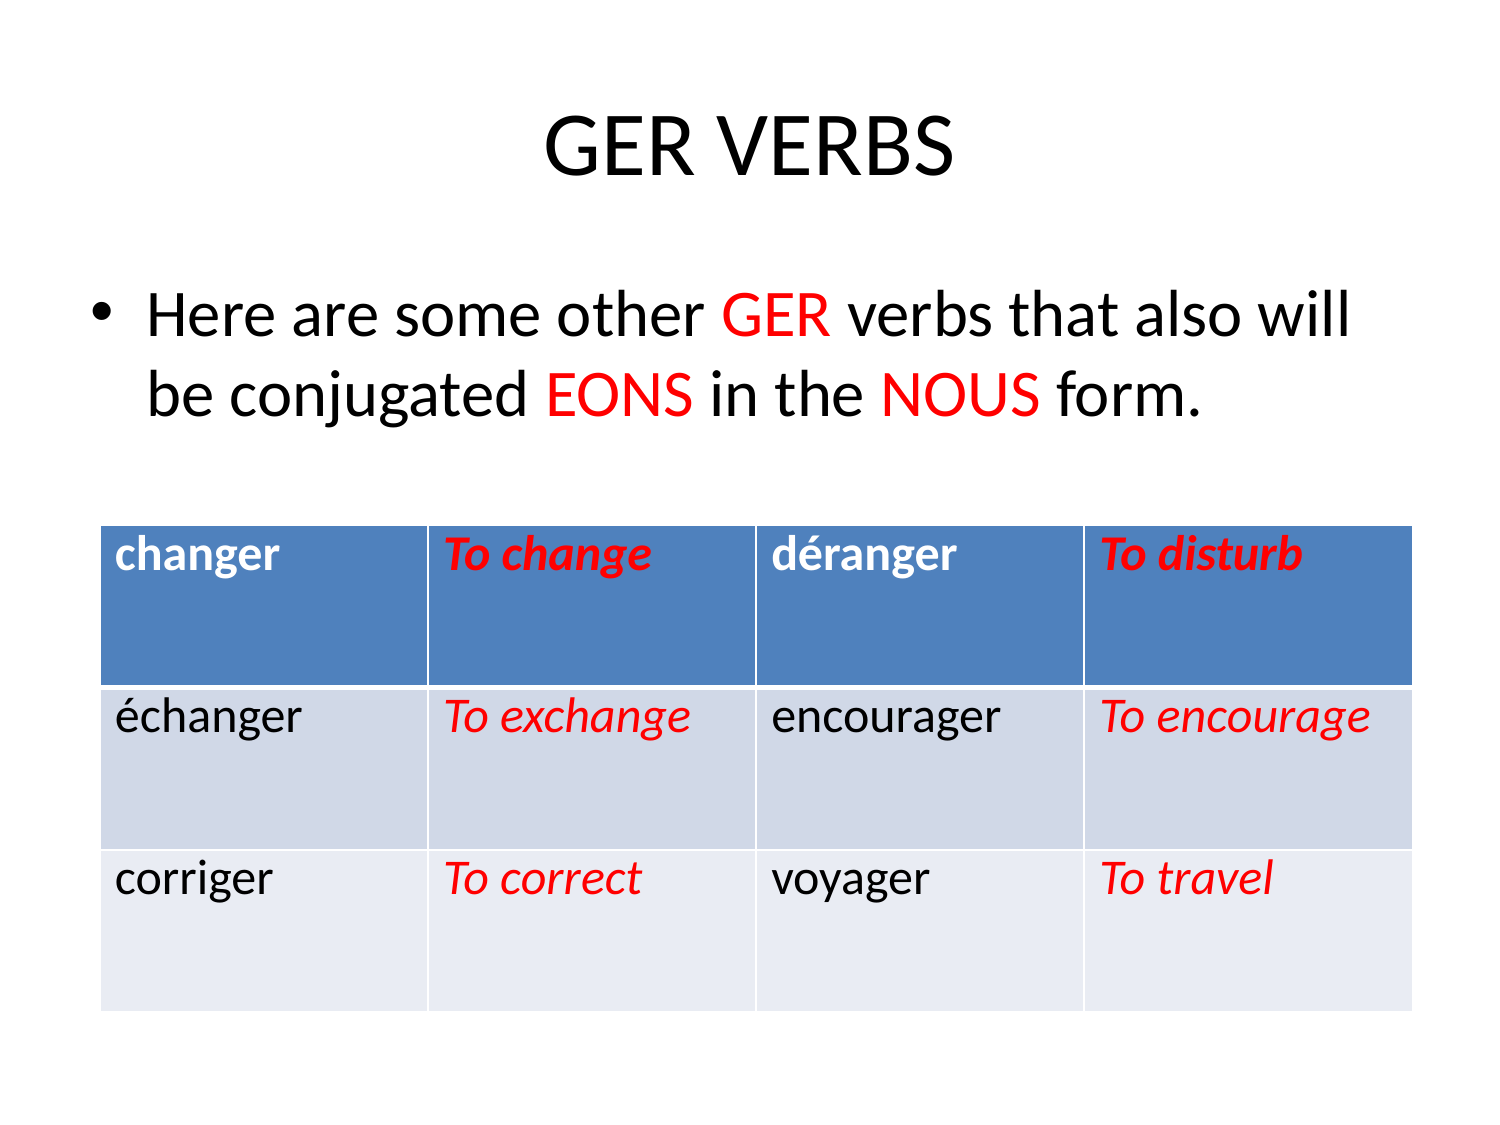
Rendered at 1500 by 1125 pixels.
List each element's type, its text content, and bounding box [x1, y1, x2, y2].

table_header To change [429, 526, 755, 685]
title GER VERBS [75, 45, 1425, 233]
table_cell To exchange [429, 690, 755, 849]
table_header déranger [757, 526, 1083, 685]
table_header To disturb [1085, 526, 1412, 685]
table_cell échanger [101, 690, 427, 849]
table_cell voyager [757, 851, 1083, 1011]
table_cell corriger [101, 851, 427, 1011]
table_header changer [101, 526, 427, 685]
table_cell To correct [429, 851, 755, 1011]
list Here are some other GER verbs that also will be conjugated EONS in the NOUS form. [75, 262, 1425, 1005]
table_cell To encourage [1085, 690, 1412, 849]
table_cell To travel [1085, 851, 1412, 1011]
table_cell encourager [757, 690, 1083, 849]
